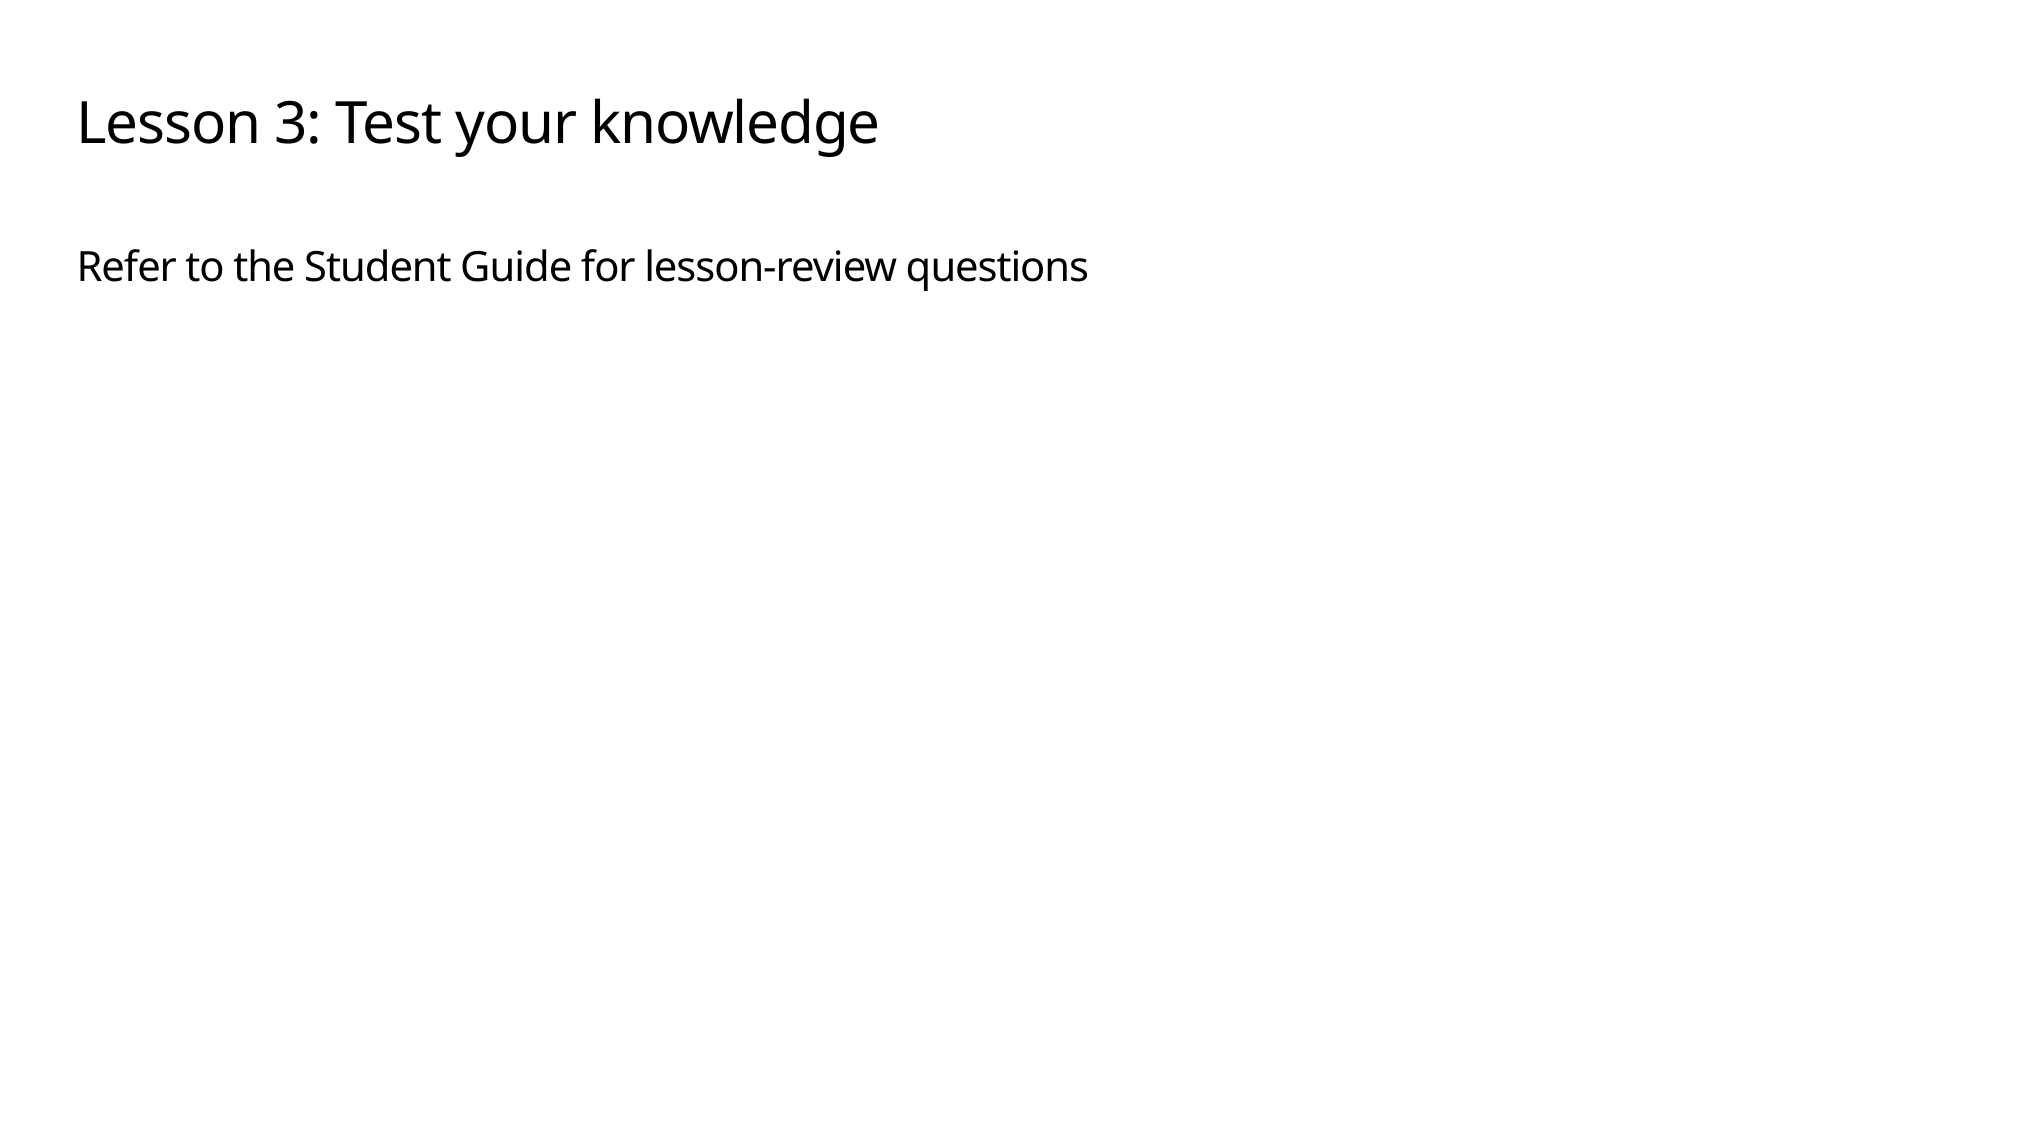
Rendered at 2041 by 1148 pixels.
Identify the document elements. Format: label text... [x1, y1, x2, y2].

title Lesson 3: Test your knowledge [76, 93, 1968, 161]
list Refer to the Student Guide for lesson-review questions [76, 240, 1968, 1074]
